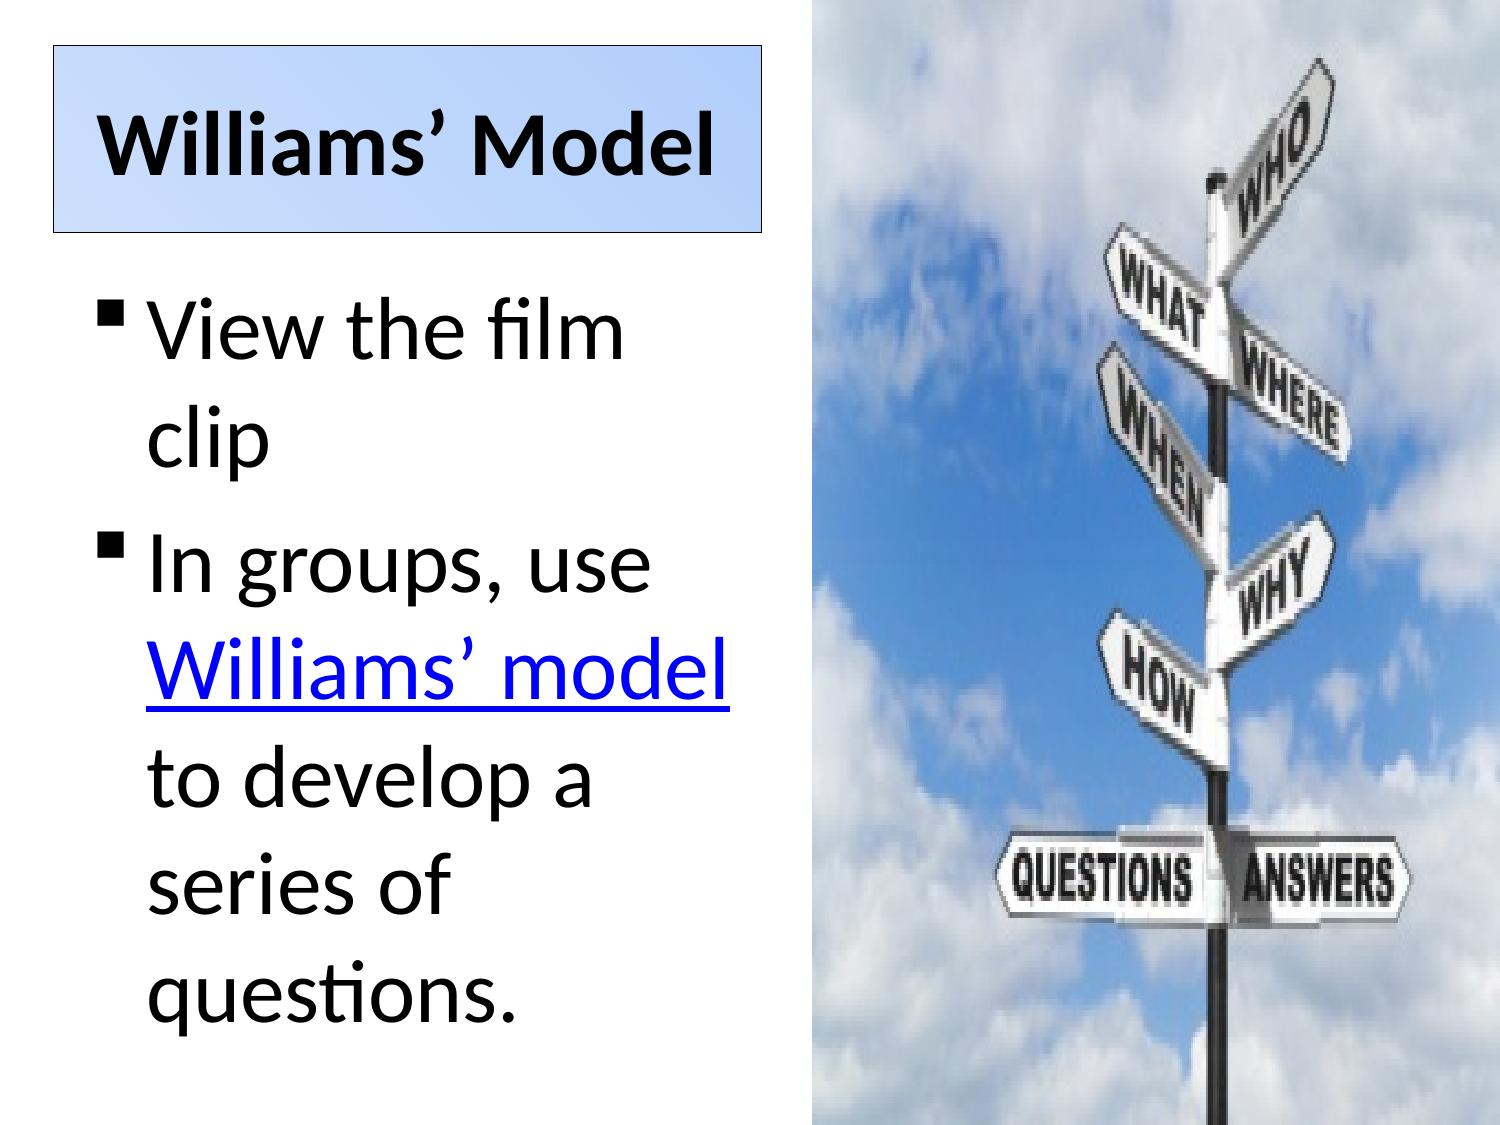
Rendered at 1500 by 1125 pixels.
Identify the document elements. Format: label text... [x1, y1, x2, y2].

picture [812, 0, 1500, 1125]
title Williams’ Model [53, 45, 762, 233]
list View the film clip In groups, use Williams’ model to develop a series of questions. [75, 262, 750, 1071]
